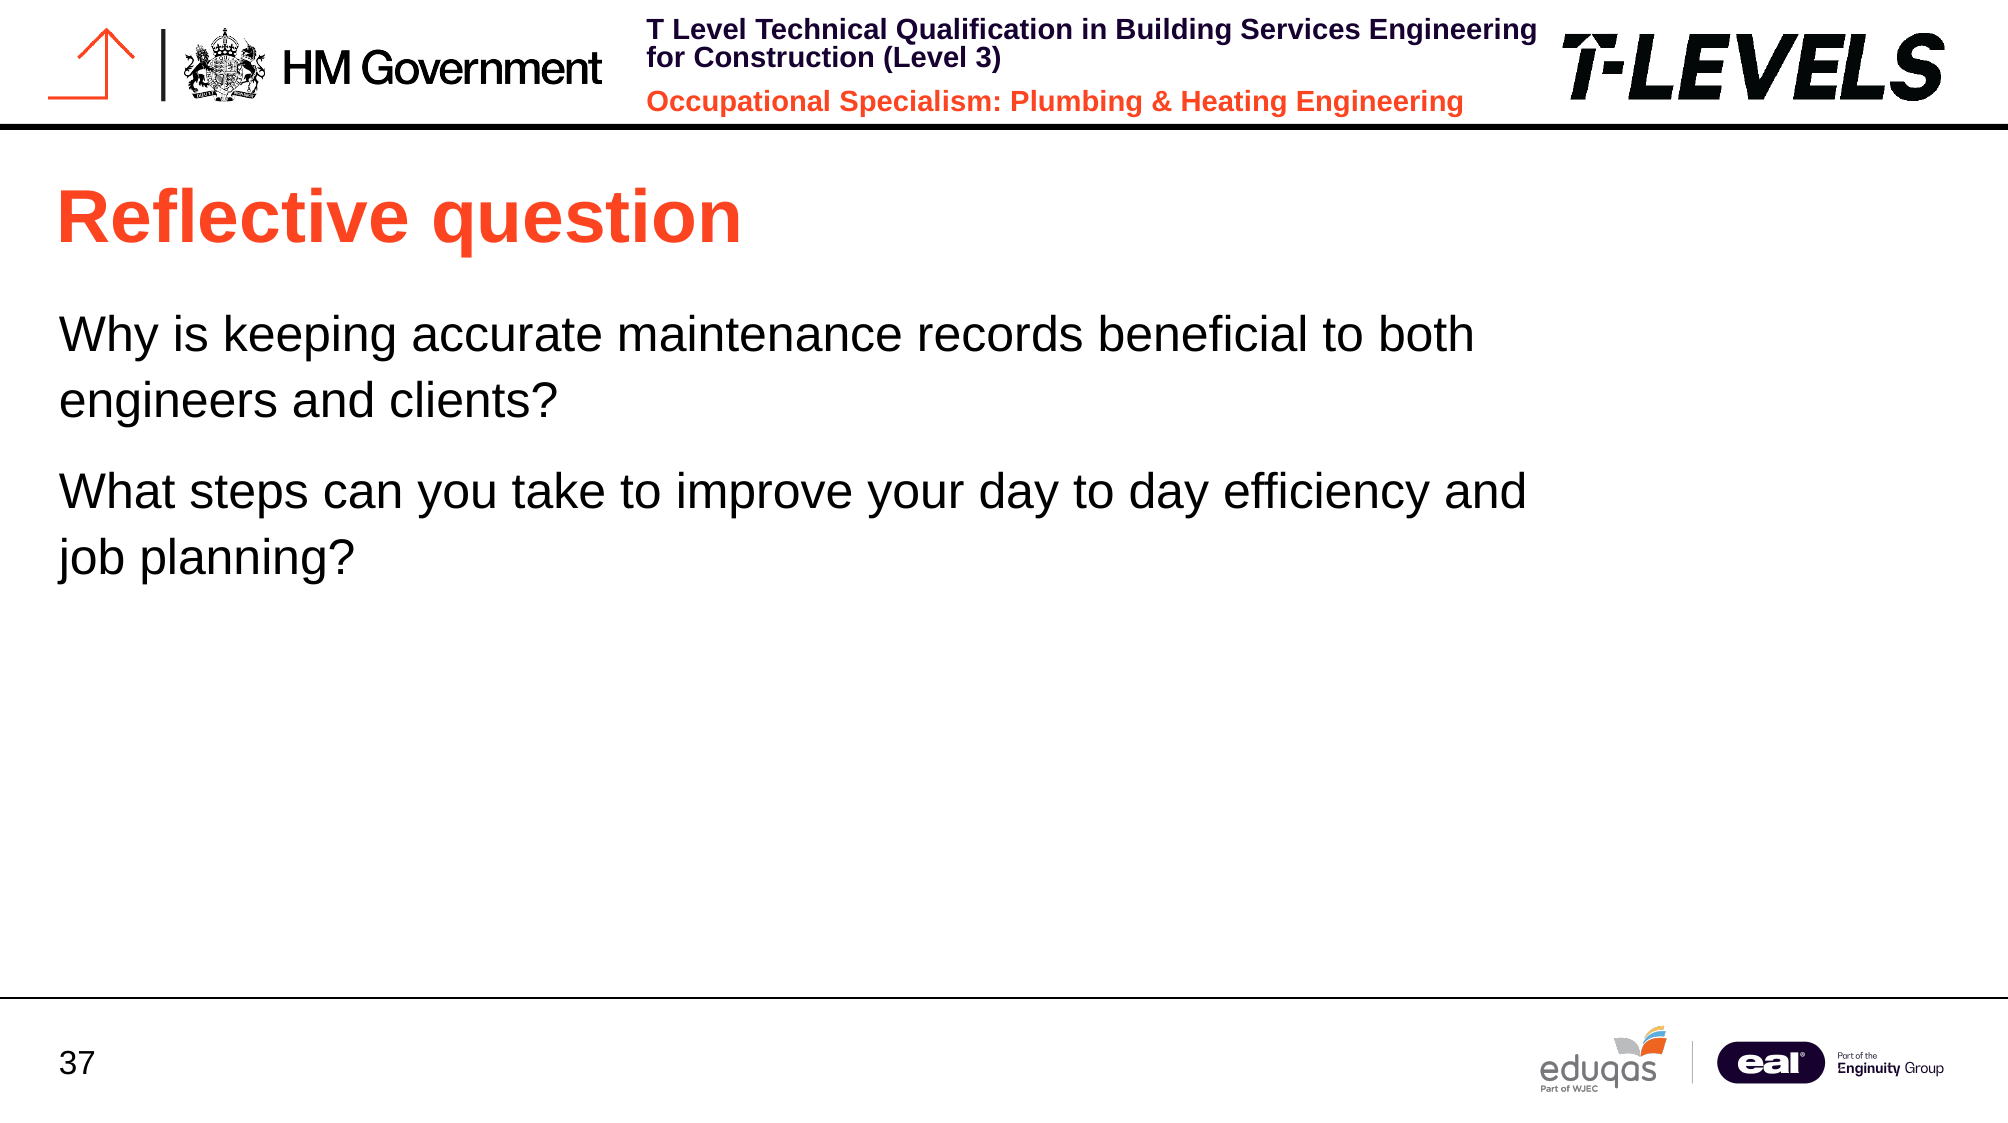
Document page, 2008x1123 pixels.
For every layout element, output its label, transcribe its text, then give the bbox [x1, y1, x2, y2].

picture [43, 27, 141, 100]
picture [1535, 1021, 1949, 1097]
title Reflective question [41, 111, 1949, 314]
picture [161, 28, 602, 102]
list Why is keeping accurate maintenance records beneficial to both engineers and clients? What steps can you take to improve your day to day efficiency and job planning? [59, 295, 1586, 880]
picture [1543, 25, 1964, 108]
